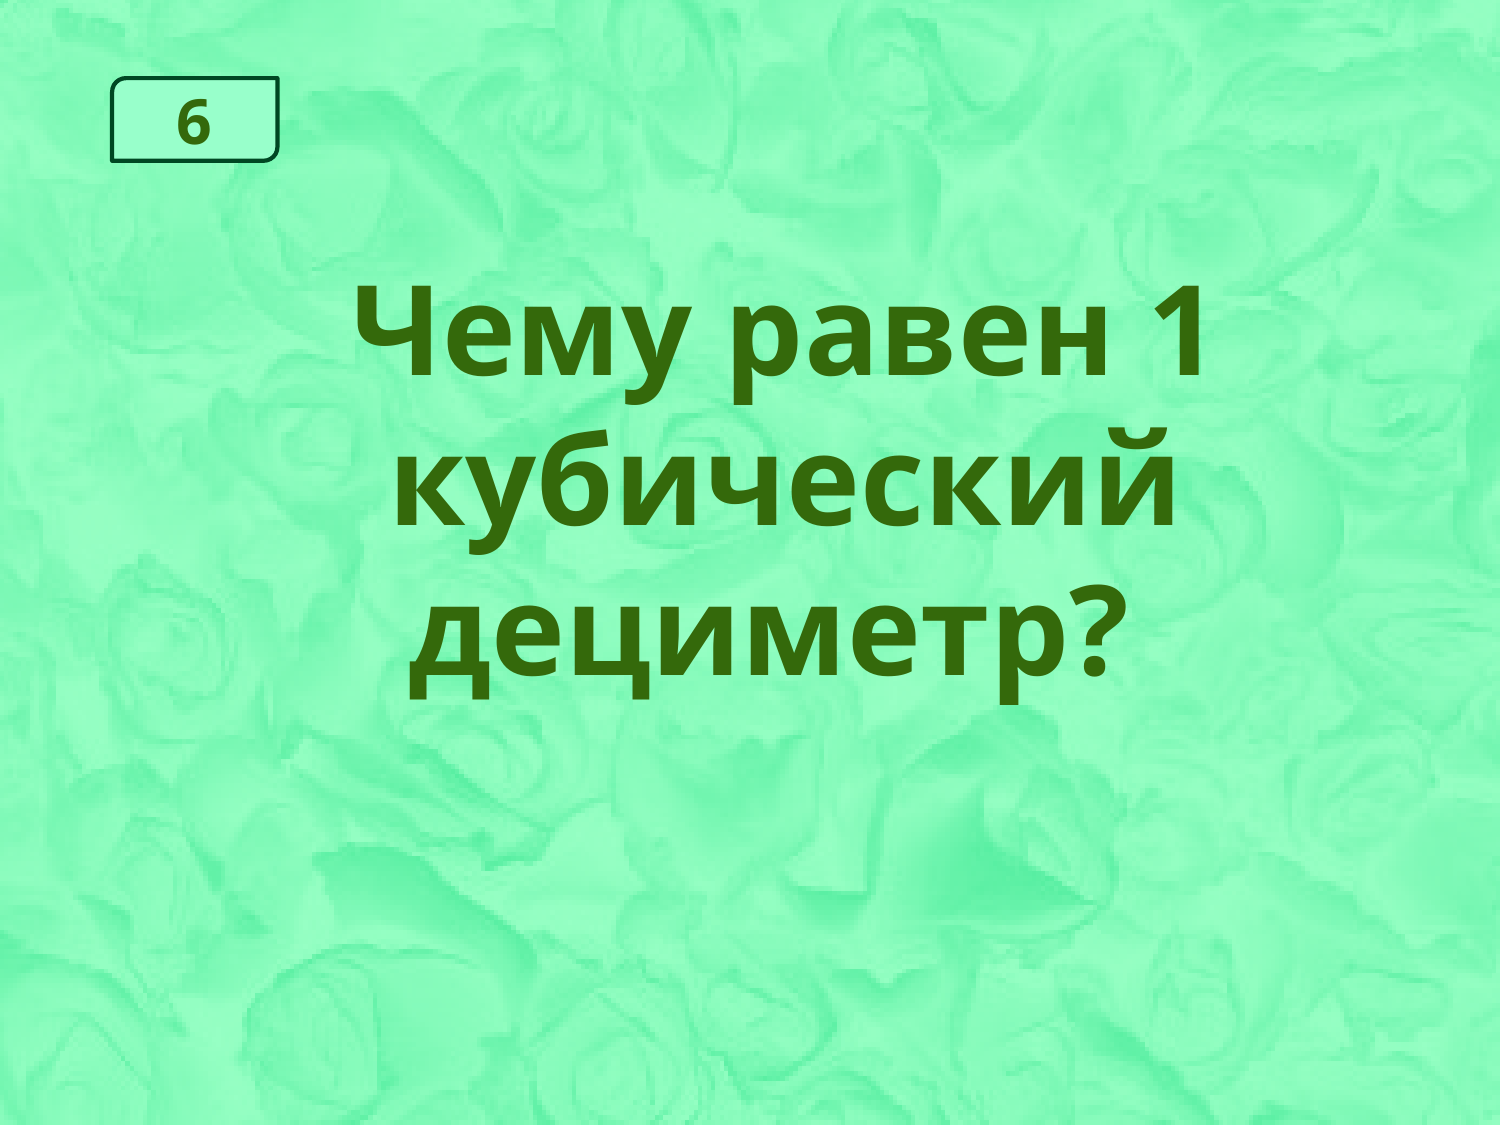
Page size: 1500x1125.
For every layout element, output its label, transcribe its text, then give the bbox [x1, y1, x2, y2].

text_box 6 [109, 76, 280, 163]
text_box Чему равен 1 кубический дециметр? [123, 243, 1447, 709]
